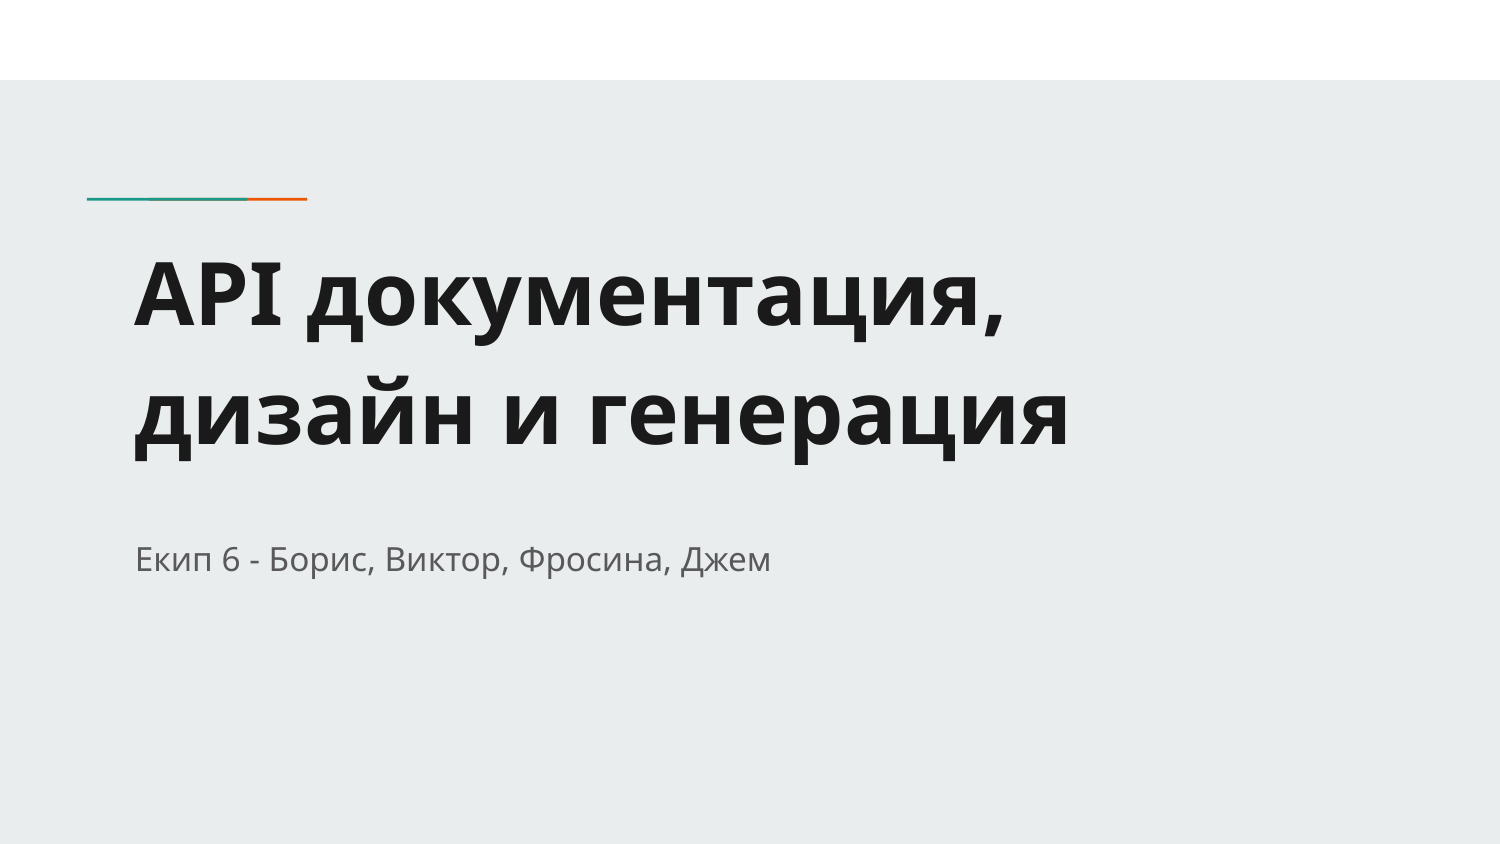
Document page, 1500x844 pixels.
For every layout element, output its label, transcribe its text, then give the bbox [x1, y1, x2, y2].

subtitle Екип 6 - Борис, Виктор, Фросина, Джем [119, 520, 1381, 610]
title API документация, дизайн и генерация [119, 216, 1381, 490]
